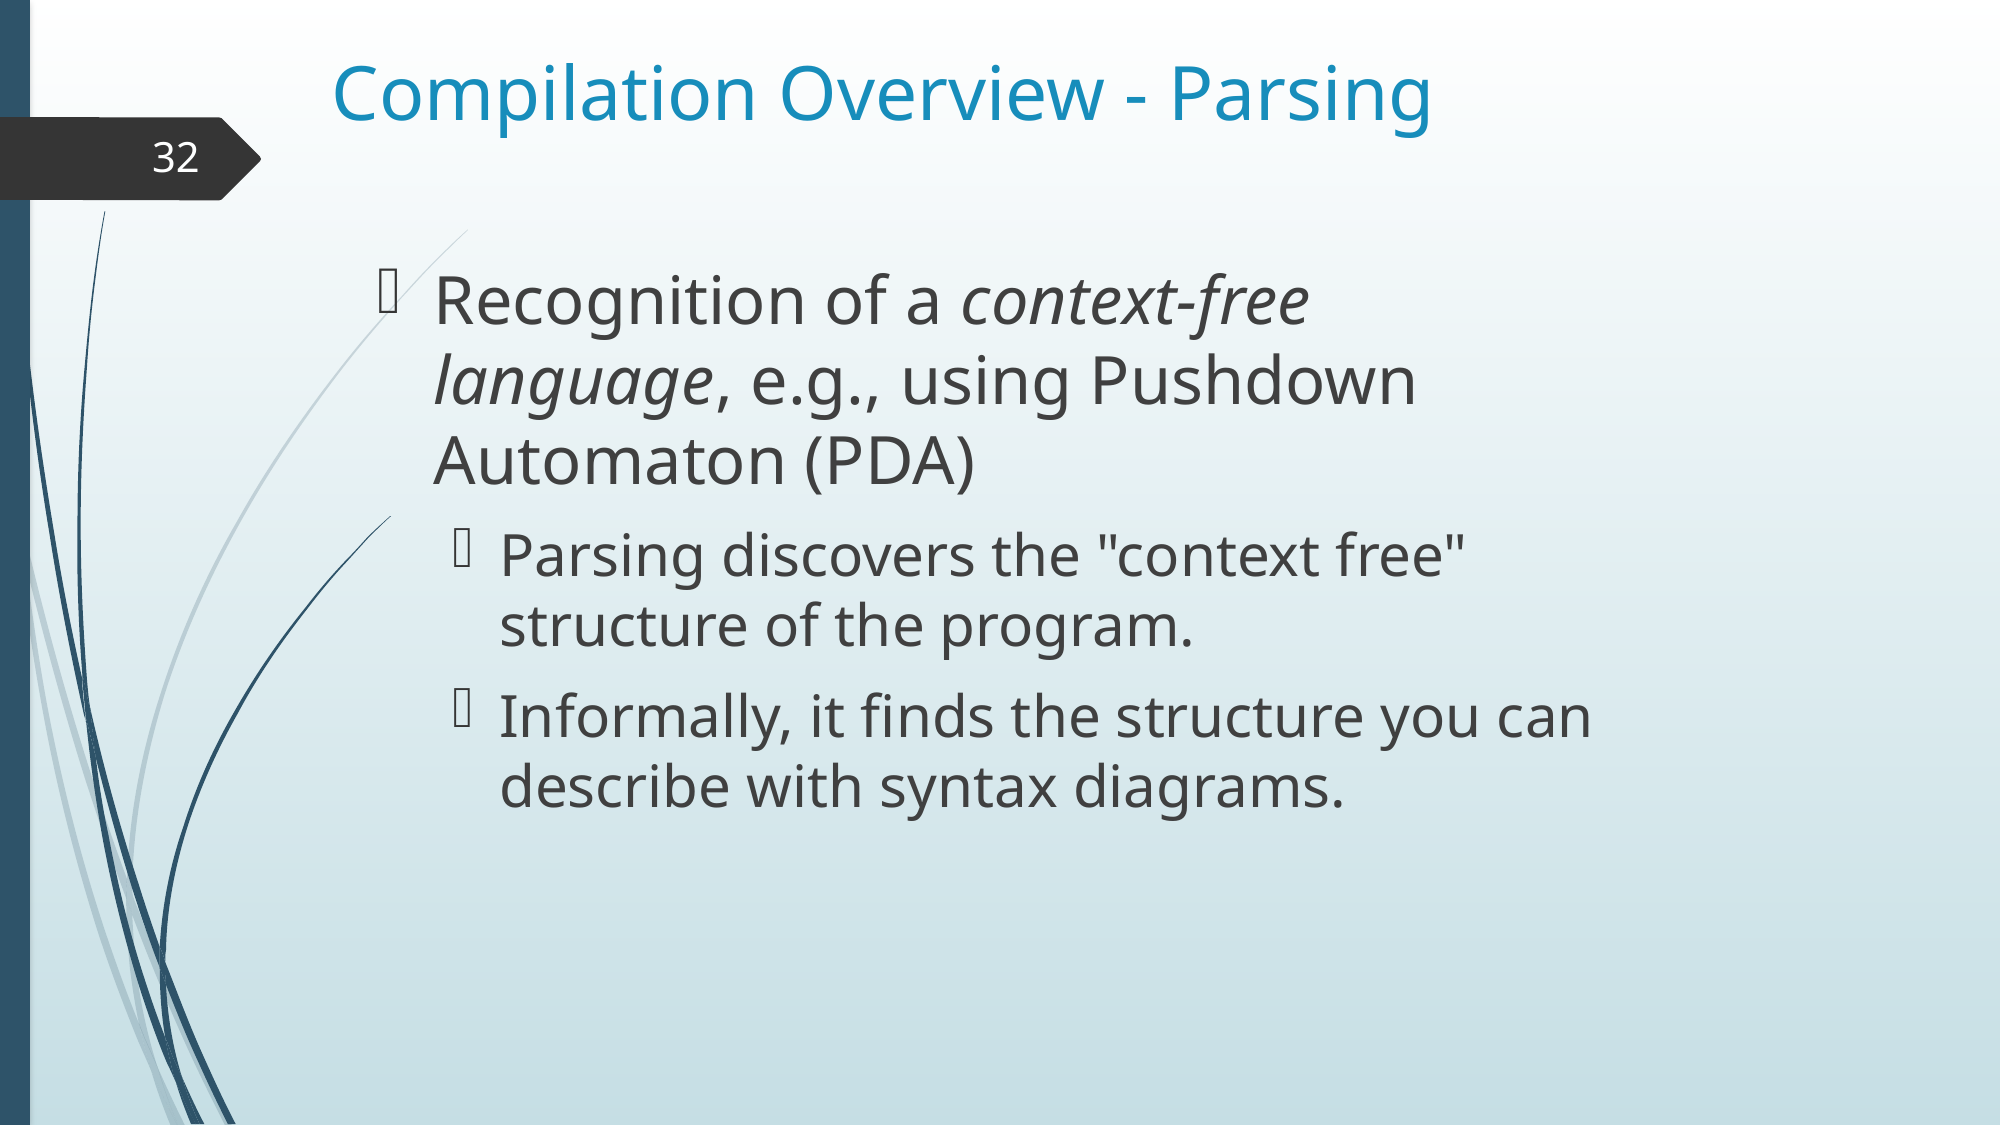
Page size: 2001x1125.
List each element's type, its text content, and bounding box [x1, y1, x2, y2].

list Recognition of a context-free language, e.g., using Pushdown Automaton (PDA) Parsing discovers the "context free" structure of the program. Informally, it finds the structure you can describe with syntax diagrams. [362, 249, 1638, 925]
slide_number 32 [87, 129, 216, 190]
title Compilation Overview - Parsing [316, 37, 1713, 225]
